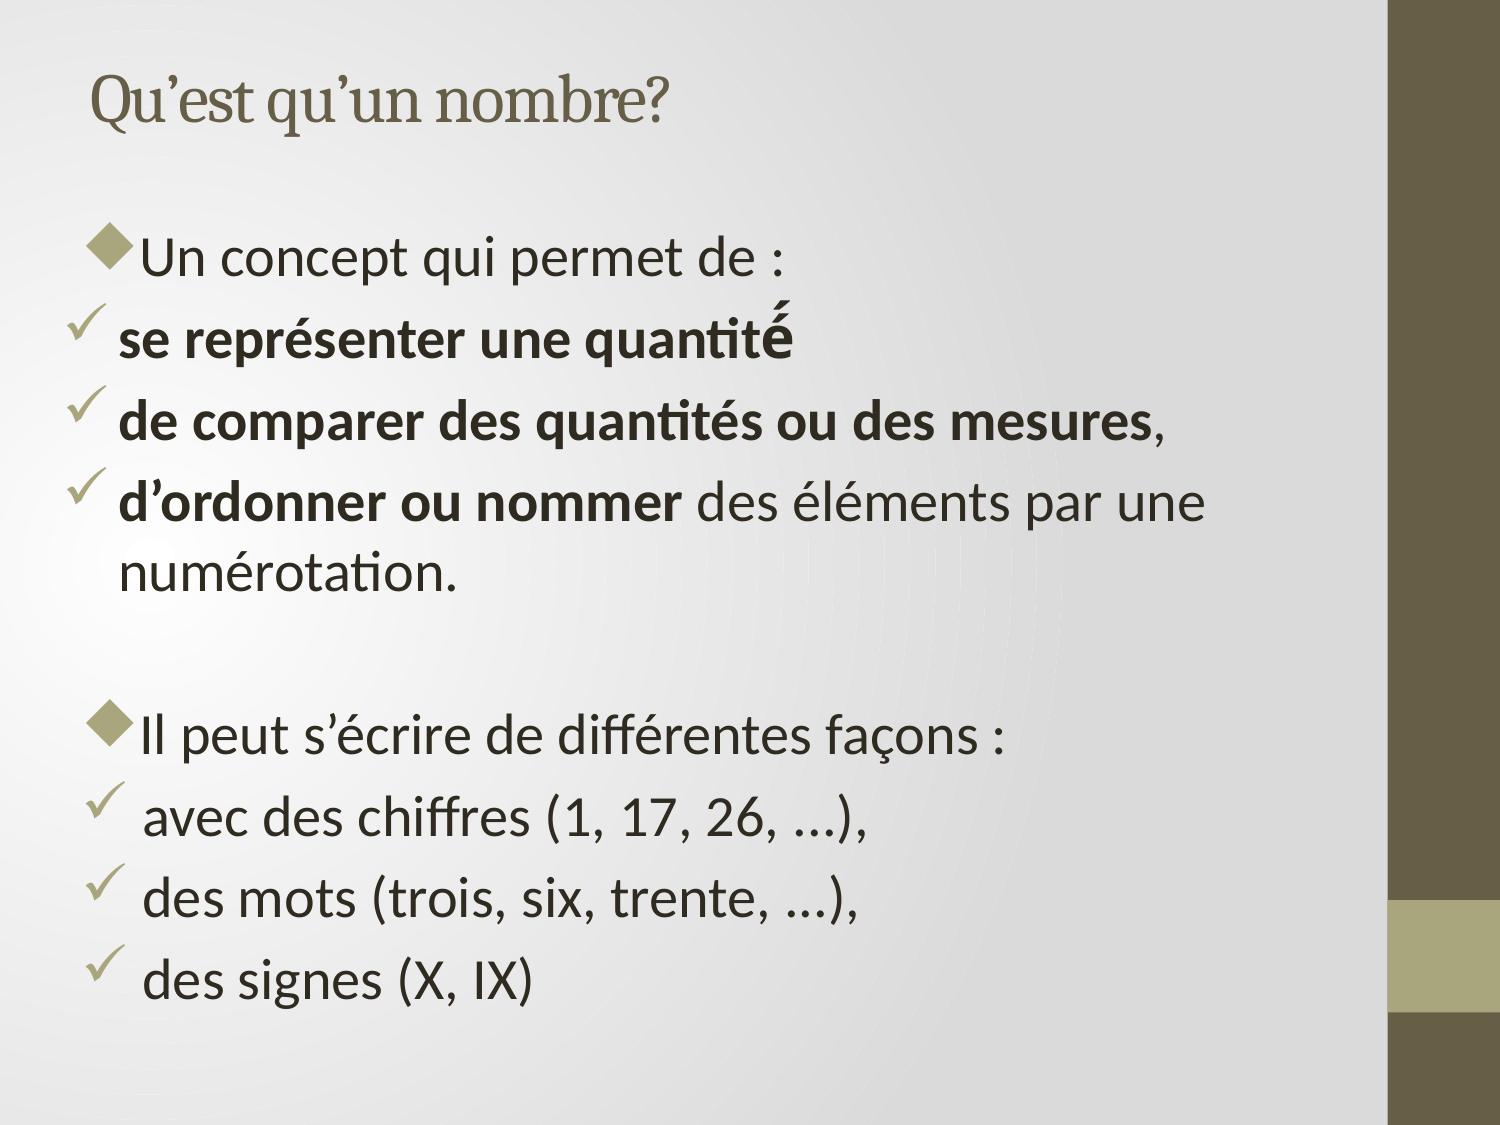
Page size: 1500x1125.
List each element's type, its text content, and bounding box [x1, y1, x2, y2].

title Qu’est qu’un nombre? [75, 45, 1425, 145]
list Un concept qui permet de : se représenter une quantité́ de comparer des quantités ou des mesures, d’ordonner ou nommer des éléments par une numérotation. Il peut s’écrire de différentes façons : avec des chiffres (1, 17, 26, ...), des mots (trois, six, trente, ...), des signes (X, IX) [47, 144, 1345, 1095]
